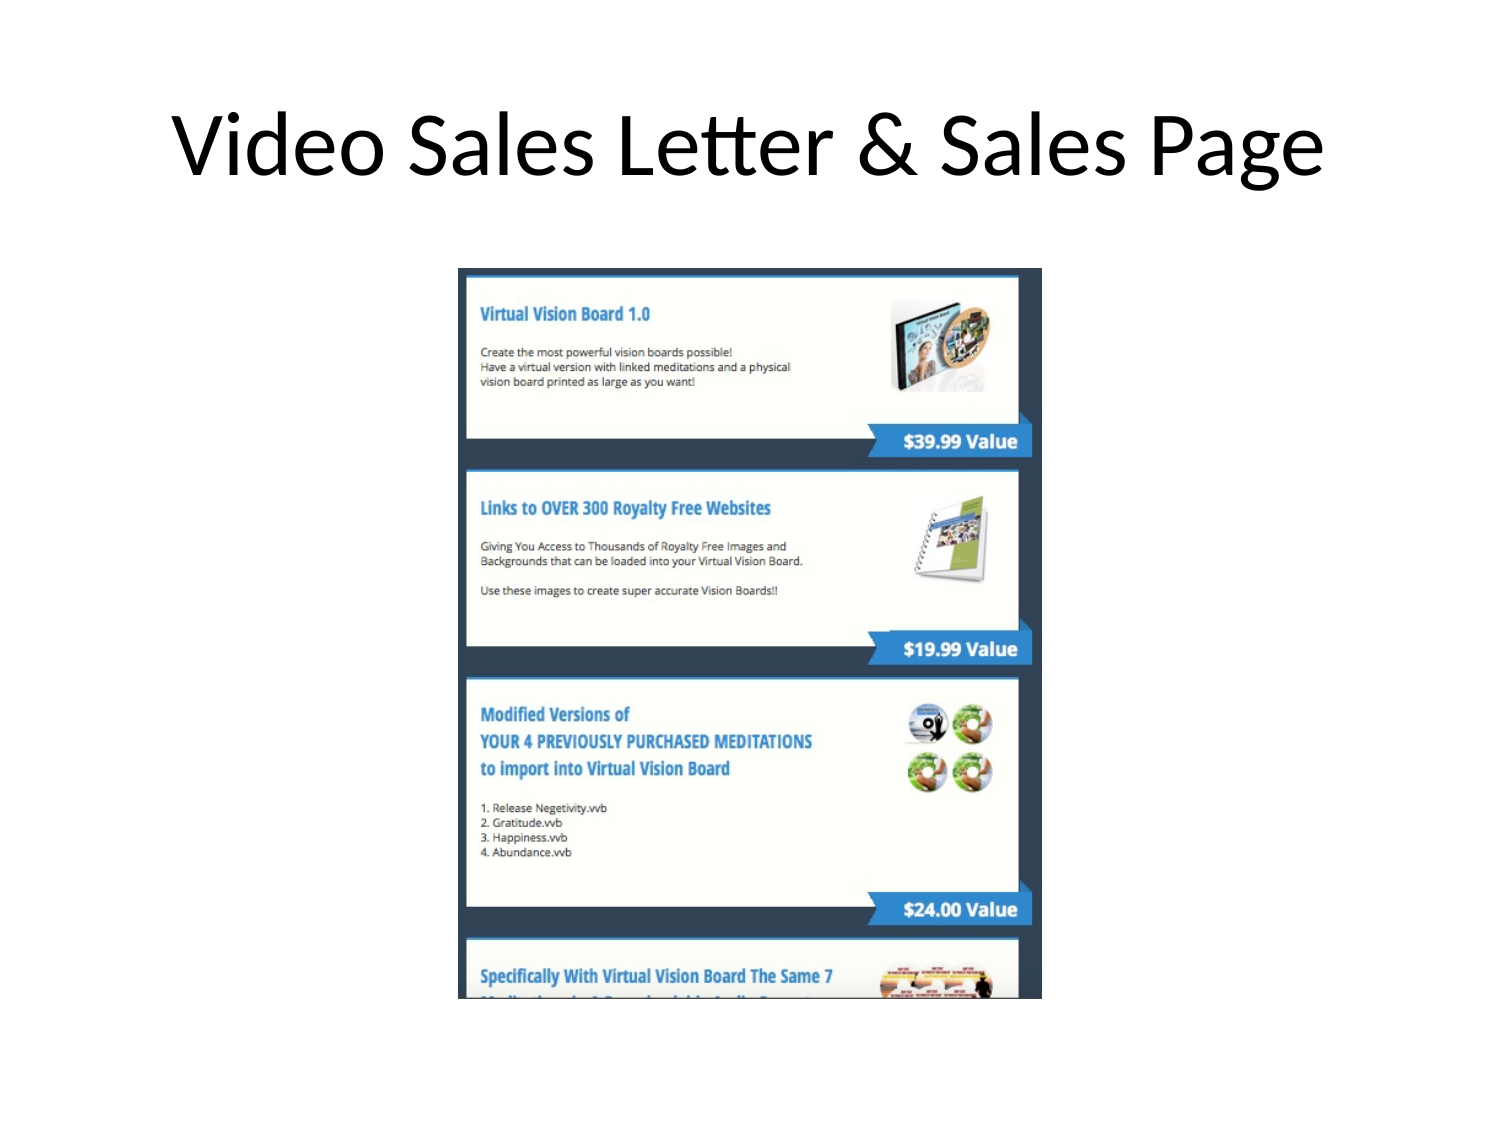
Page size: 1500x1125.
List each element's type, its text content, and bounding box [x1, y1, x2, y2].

title Video Sales Letter & Sales Page [75, 45, 1425, 233]
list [457, 268, 1042, 999]
